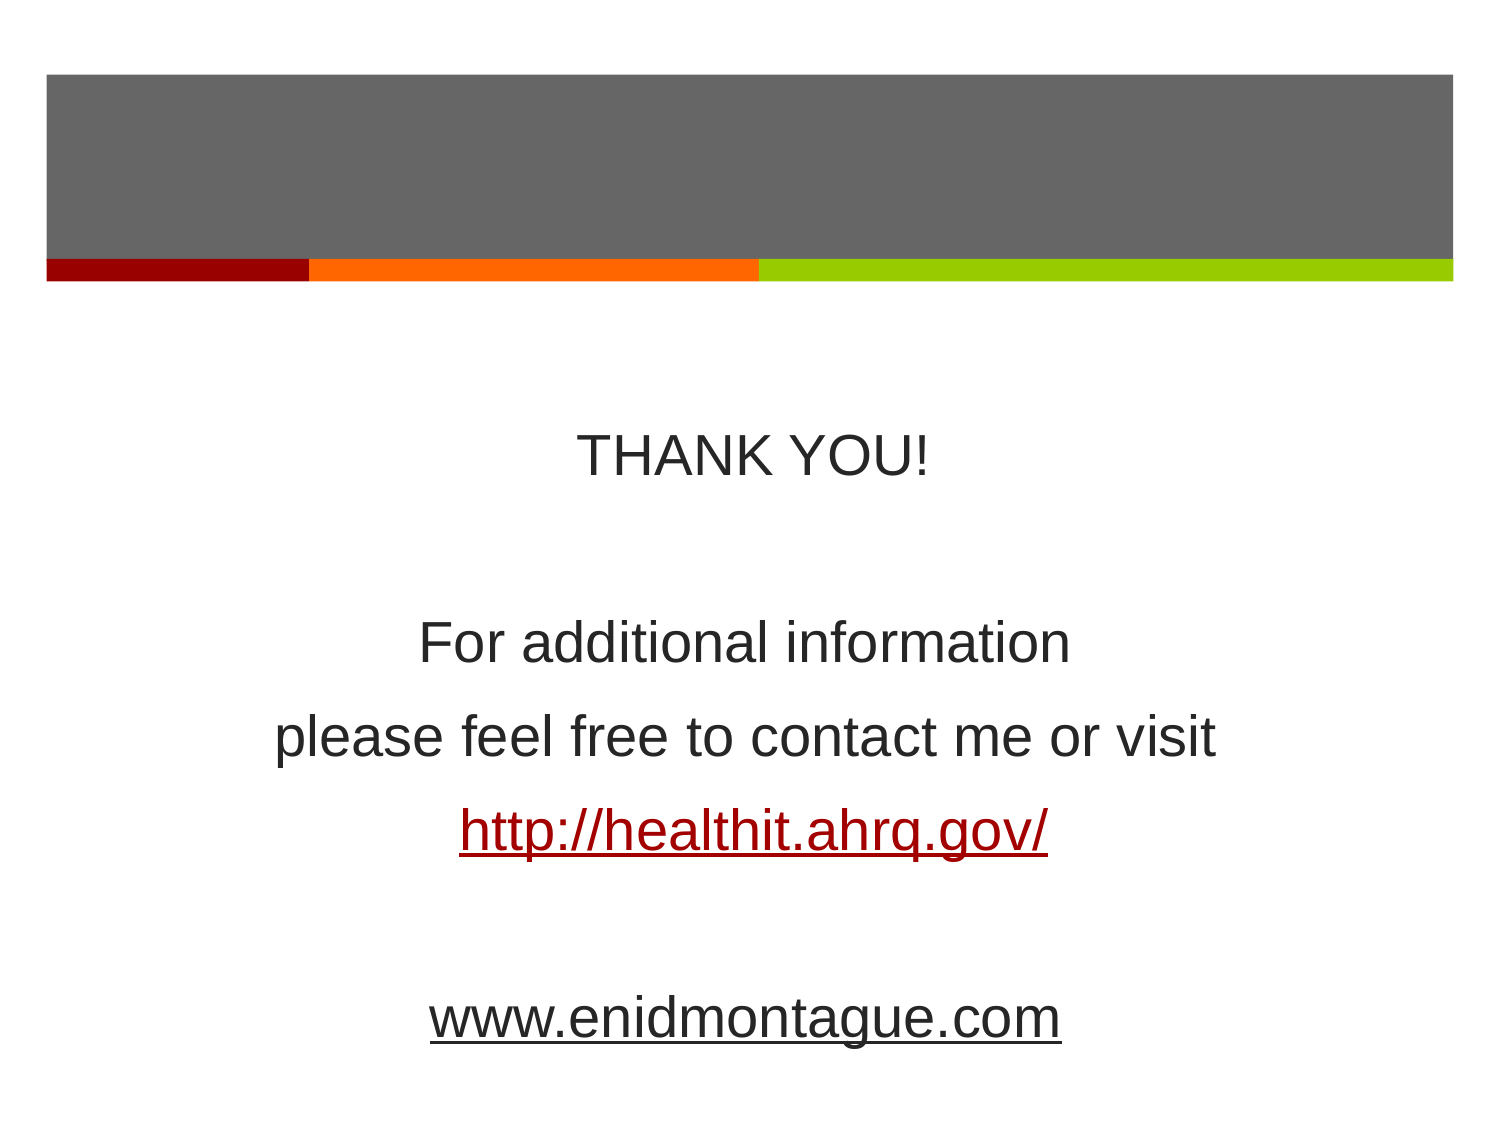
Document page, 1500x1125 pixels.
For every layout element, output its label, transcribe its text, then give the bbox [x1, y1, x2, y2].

list THANK YOU! For additional information please feel free to contact me or visit http://healthit.ahrq.gov/ www.enidmontague.com [63, 233, 1444, 1060]
